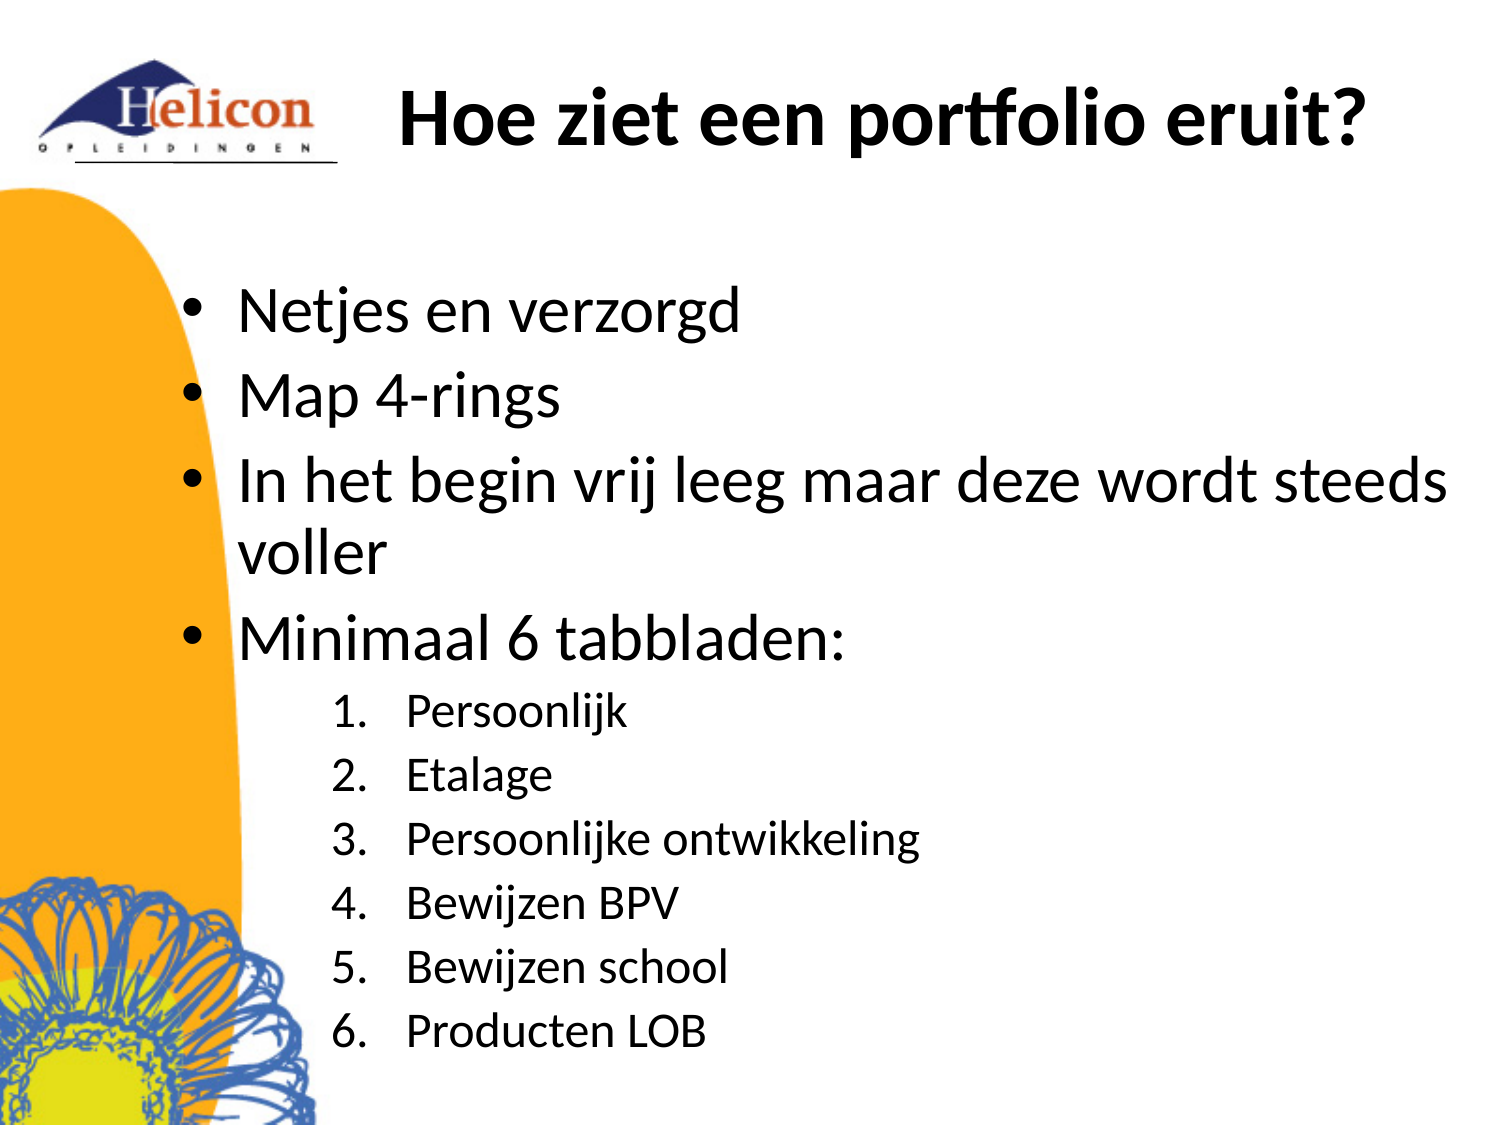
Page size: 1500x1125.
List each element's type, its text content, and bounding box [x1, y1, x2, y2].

picture [336, 1030, 349, 1044]
list Netjes en verzorgd Map 4-rings In het begin vrij leeg maar deze wordt steeds voller Minimaal 6 tabbladen: Persoonlijk Etalage Persoonlijke ontwikkeling Bewijzen BPV Bewijzen school Producten LOB [165, 267, 1500, 1024]
title Hoe ziet een portfolio eruit? [383, 62, 1408, 163]
picture [0, 0, 1500, 1125]
